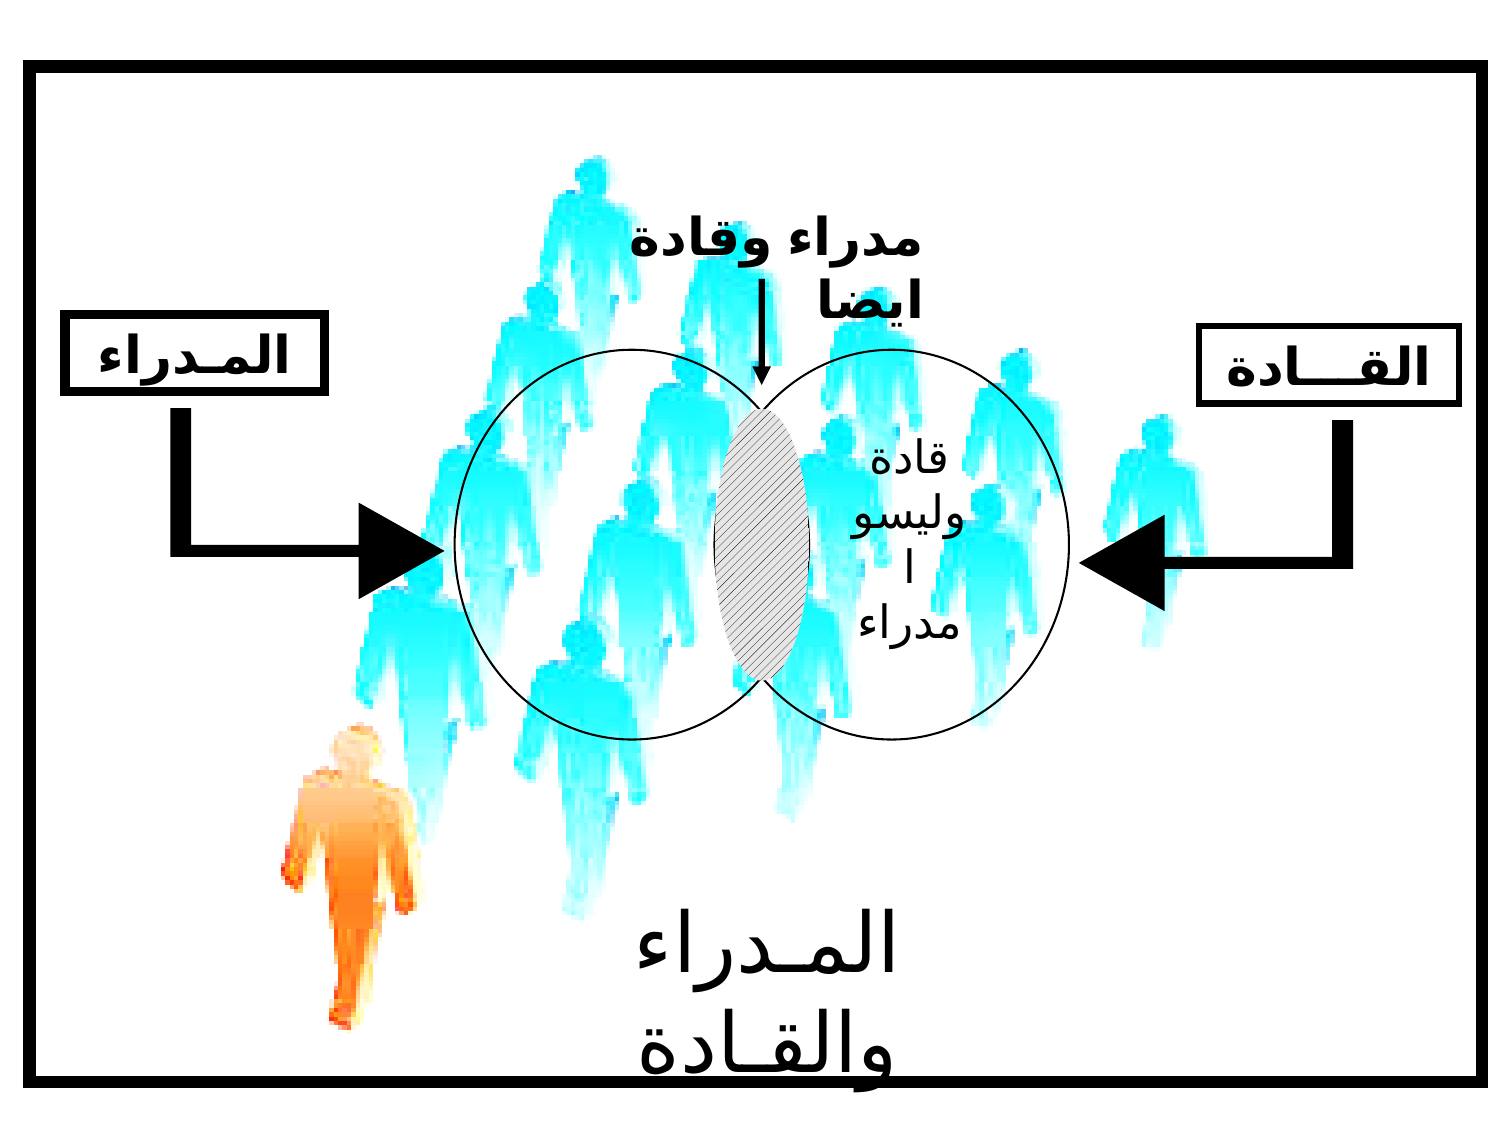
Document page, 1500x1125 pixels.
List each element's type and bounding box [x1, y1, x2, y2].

text_box [29, 66, 1483, 1083]
